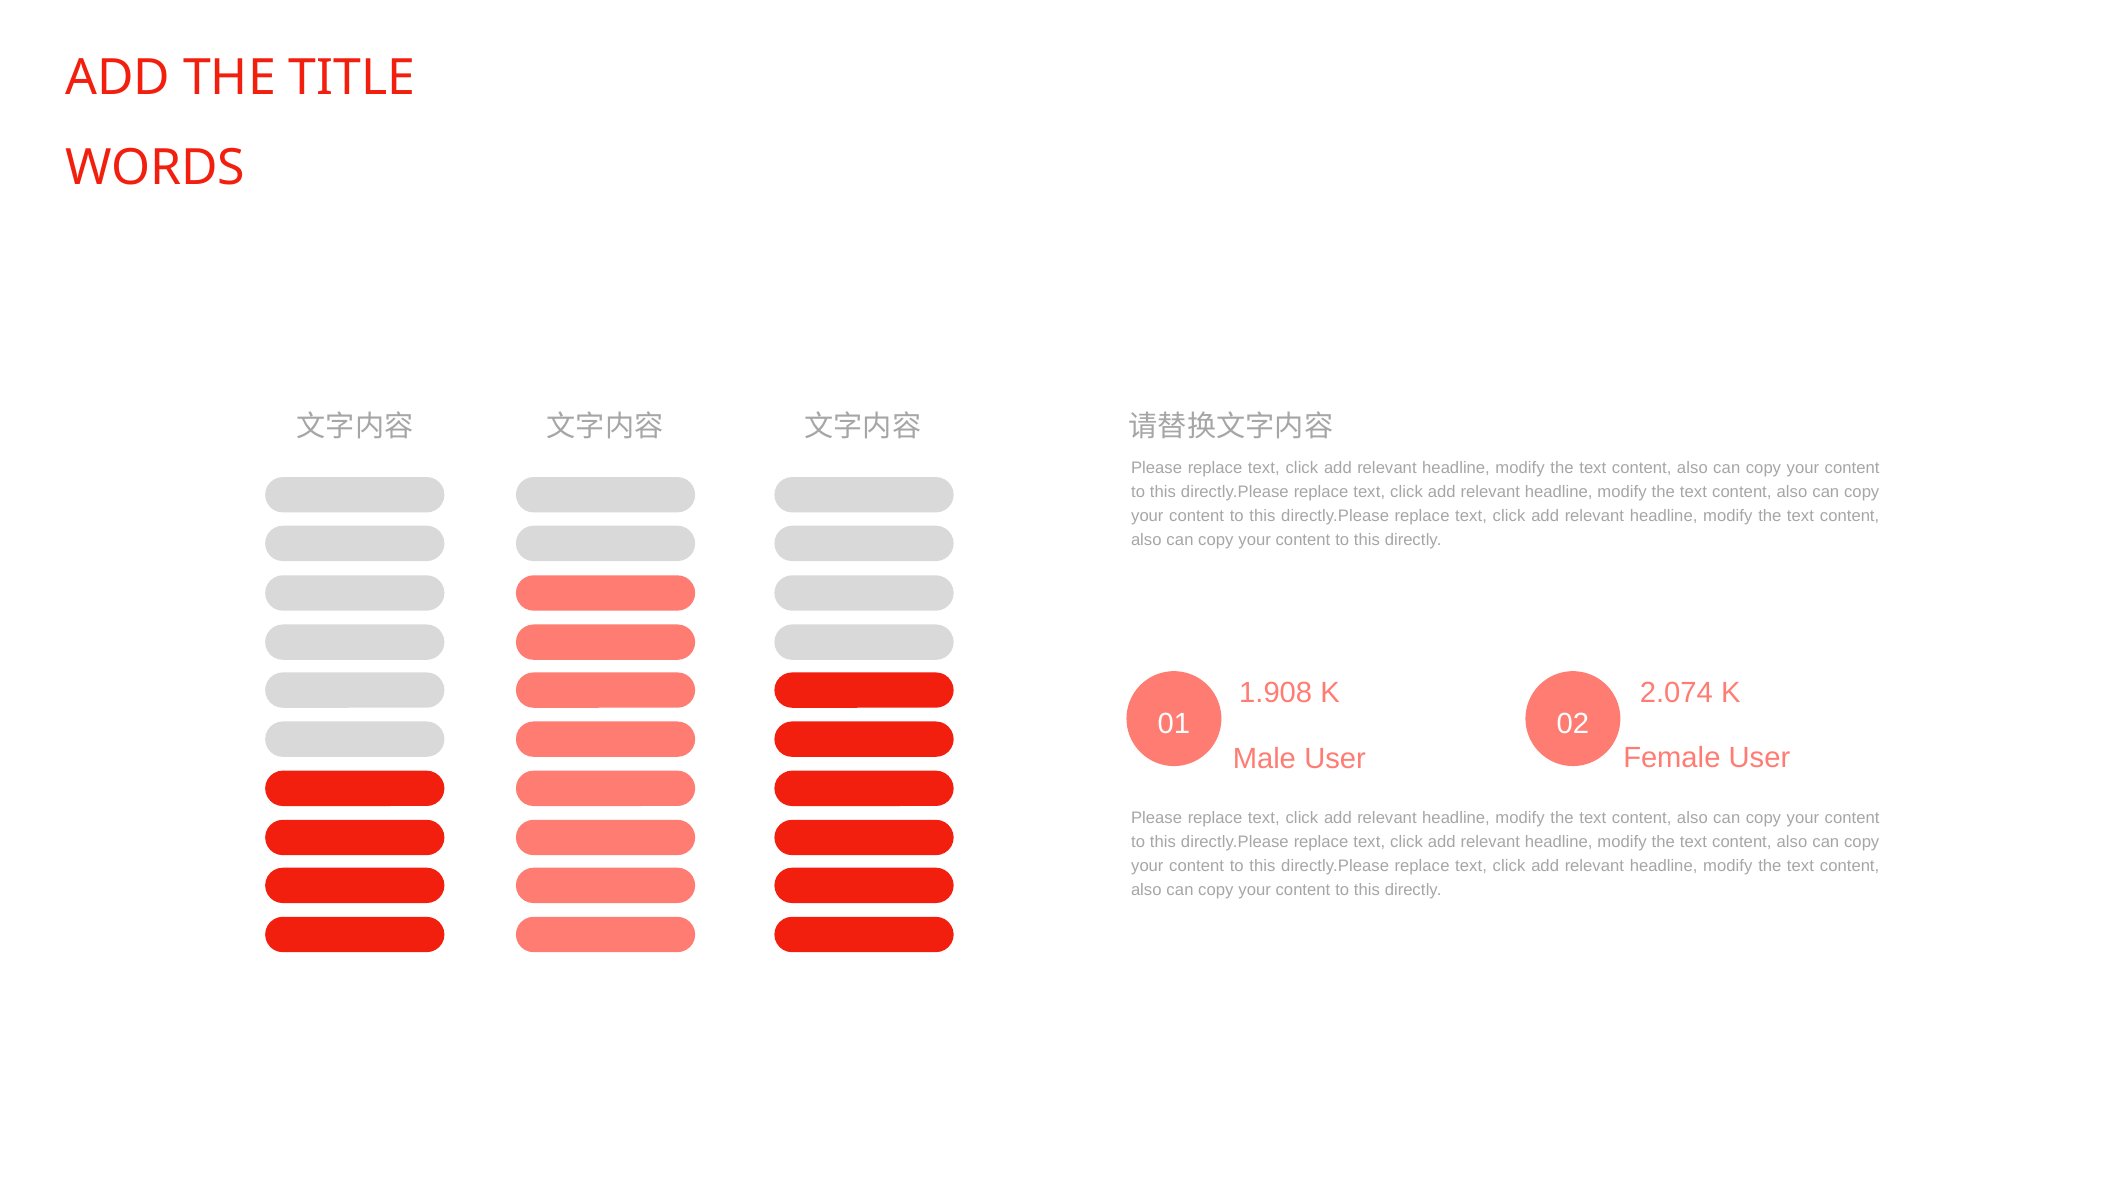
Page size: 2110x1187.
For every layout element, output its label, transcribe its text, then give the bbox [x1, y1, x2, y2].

text_box ADD THE TITLE WORDS [50, 7, 583, 202]
text_box 请替换文字内容 [1128, 400, 1801, 443]
text_box [773, 819, 955, 856]
text_box [515, 671, 696, 709]
text_box [773, 623, 955, 661]
text_box [773, 720, 955, 758]
text_box Please replace text, click add relevant headline, modify the text content, also can copy your content to this directly.Please replace text, click add relevant headline, modify the text content, also can copy your content to this directly.Please replace text, click add relevant headline, modify the text content, also can copy your content to this directly. [1130, 803, 1881, 899]
text_box [515, 916, 696, 953]
text_box [264, 720, 445, 758]
text_box [515, 574, 696, 612]
text_box [264, 867, 445, 904]
text_box [264, 819, 445, 856]
text_box [773, 867, 955, 904]
text_box Please replace text, click add relevant headline, modify the text content, also can copy your content to this directly.Please replace text, click add relevant headline, modify the text content, also can copy your content to this directly.Please replace text, click add relevant headline, modify the text content, also can copy your content to this directly. [1130, 453, 1881, 550]
text_box [773, 916, 955, 953]
text_box 2.074 K [1639, 666, 1741, 709]
text_box [264, 623, 445, 661]
text_box [515, 720, 696, 758]
text_box [264, 916, 445, 953]
text_box [264, 574, 445, 612]
text_box [773, 671, 955, 709]
text_box [515, 867, 696, 904]
text_box [773, 476, 955, 513]
text_box [515, 623, 696, 661]
text_box Female User [1623, 730, 1791, 773]
text_box [515, 525, 696, 562]
text_box [515, 476, 696, 513]
text_box [515, 819, 696, 856]
text_box [515, 770, 696, 807]
text_box [264, 770, 445, 807]
text_box 01 [1125, 670, 1223, 768]
text_box [264, 525, 445, 562]
text_box Male User [1232, 732, 1367, 775]
text_box [264, 476, 445, 513]
text_box 文字内容 [274, 407, 437, 443]
text_box 02 [1524, 670, 1622, 768]
text_box 文字内容 [781, 407, 944, 443]
text_box [773, 525, 955, 562]
text_box 文字内容 [524, 407, 687, 443]
text_box [773, 574, 955, 612]
text_box 1.908 K [1239, 666, 1341, 709]
text_box [264, 671, 445, 709]
text_box [773, 770, 955, 807]
